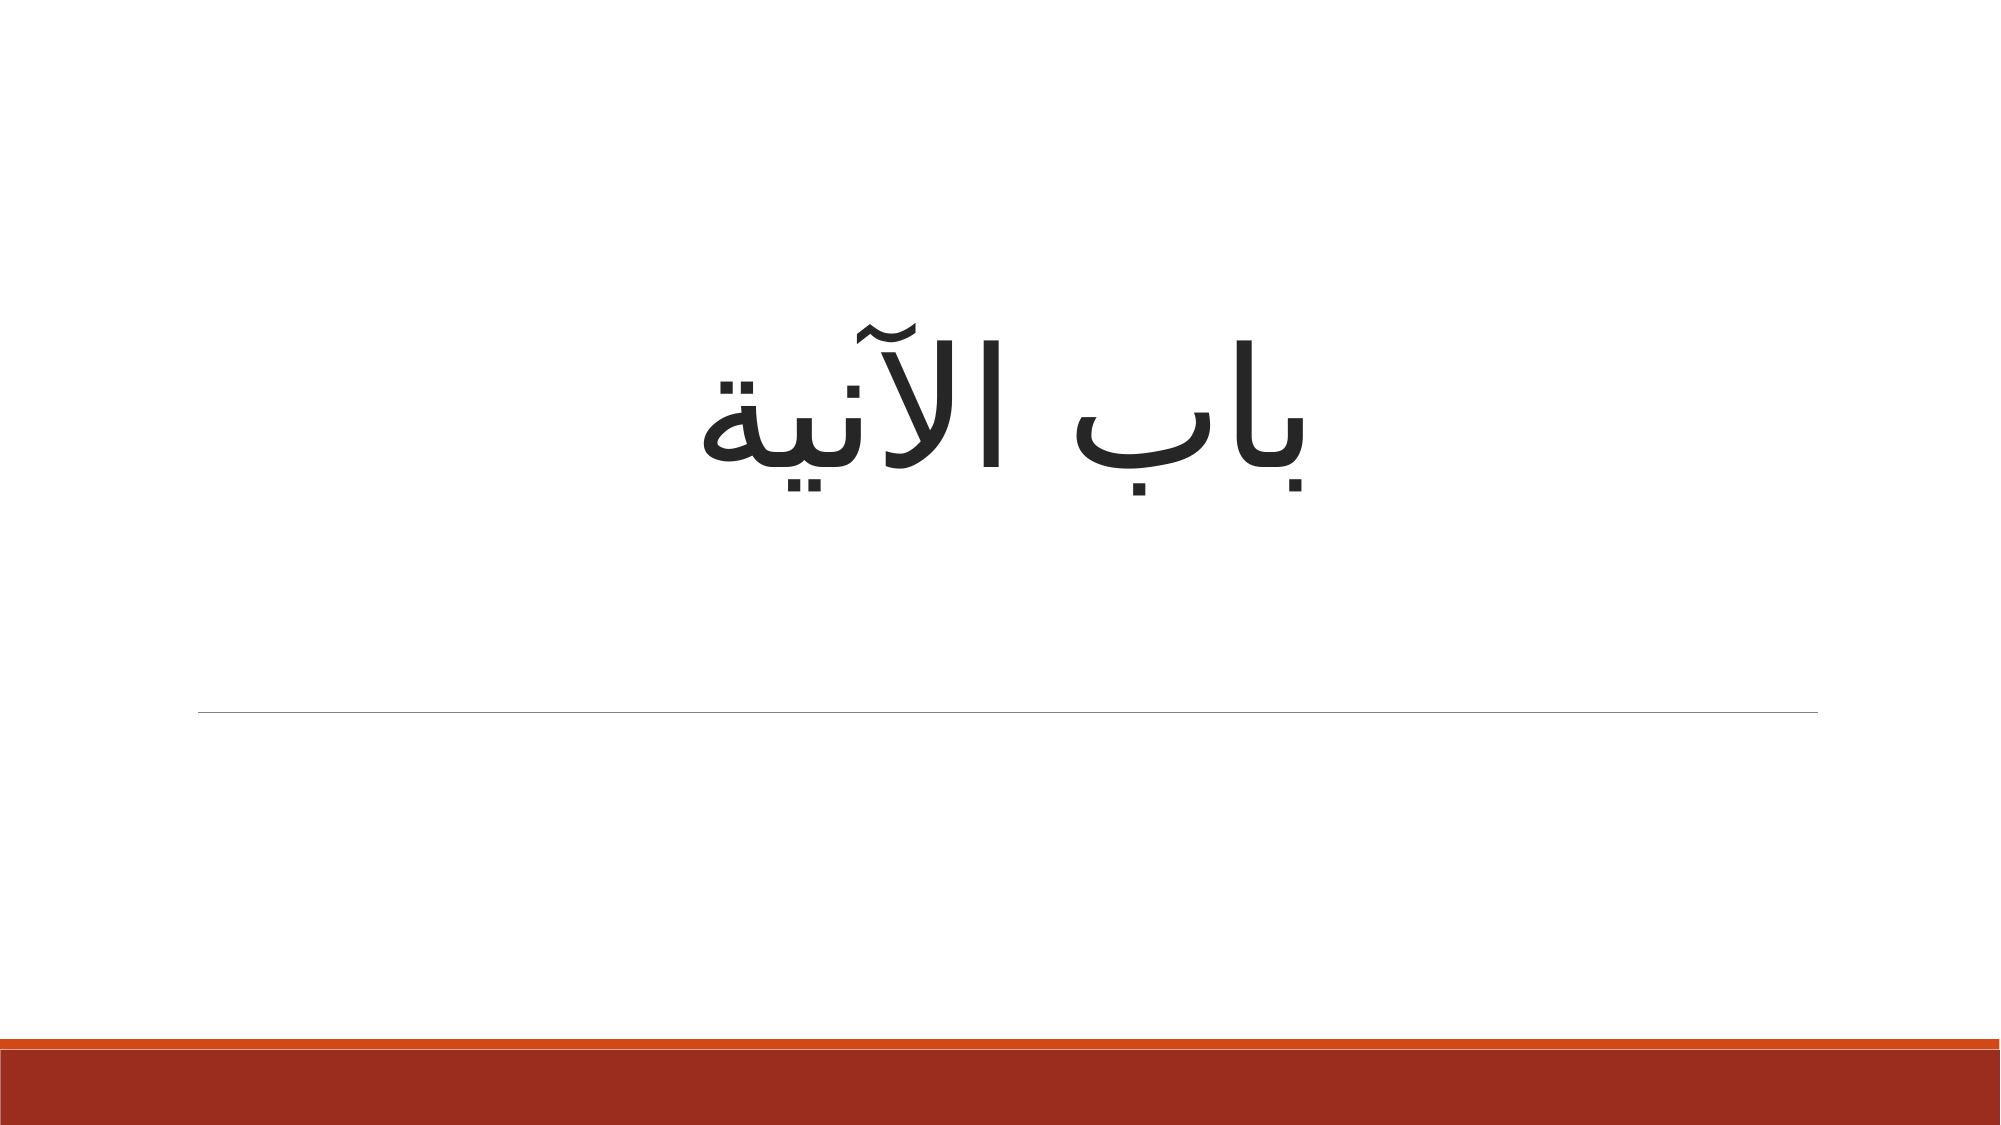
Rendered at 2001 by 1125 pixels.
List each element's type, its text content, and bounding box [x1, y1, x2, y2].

title باب الآنية [180, 124, 1830, 710]
